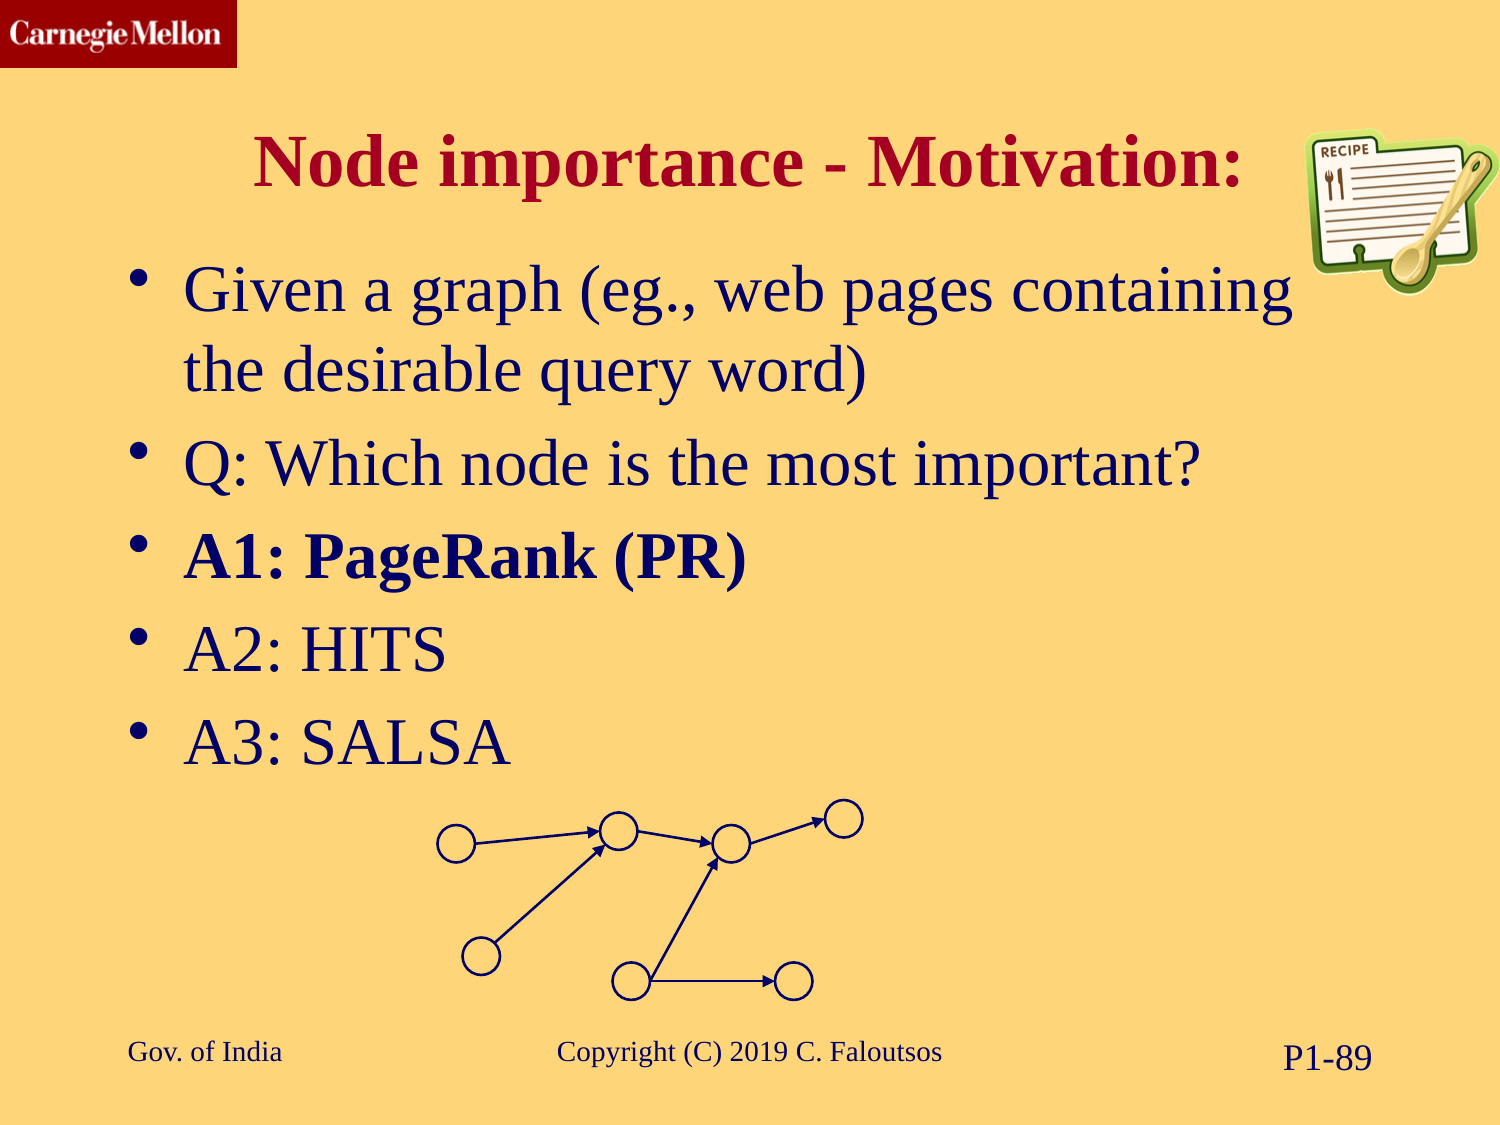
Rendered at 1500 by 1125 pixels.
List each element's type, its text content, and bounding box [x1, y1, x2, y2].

slide_number Gov. of India [112, 1024, 426, 1101]
title Node importance - Motivation: [112, 99, 1388, 213]
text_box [750, 818, 824, 844]
text_box [713, 825, 749, 863]
text_box [825, 800, 863, 838]
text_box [651, 858, 719, 980]
slide_number P1-89 [1074, 1024, 1388, 1101]
text_box [600, 812, 638, 850]
text_box [612, 962, 649, 1000]
picture [1303, 128, 1500, 297]
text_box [476, 830, 599, 844]
list Given a graph (eg., web pages containing the desirable query word) Q: Which node is the most important? A1: PageRank (PR) A2: HITS A3: SALSA [112, 237, 1388, 1001]
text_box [494, 845, 606, 942]
footer Copyright (C) 2019 C. Faloutsos [512, 1024, 988, 1101]
text_box [462, 937, 501, 976]
picture [0, 0, 237, 68]
text_box [437, 825, 474, 863]
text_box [638, 830, 712, 844]
text_box [775, 962, 813, 1000]
